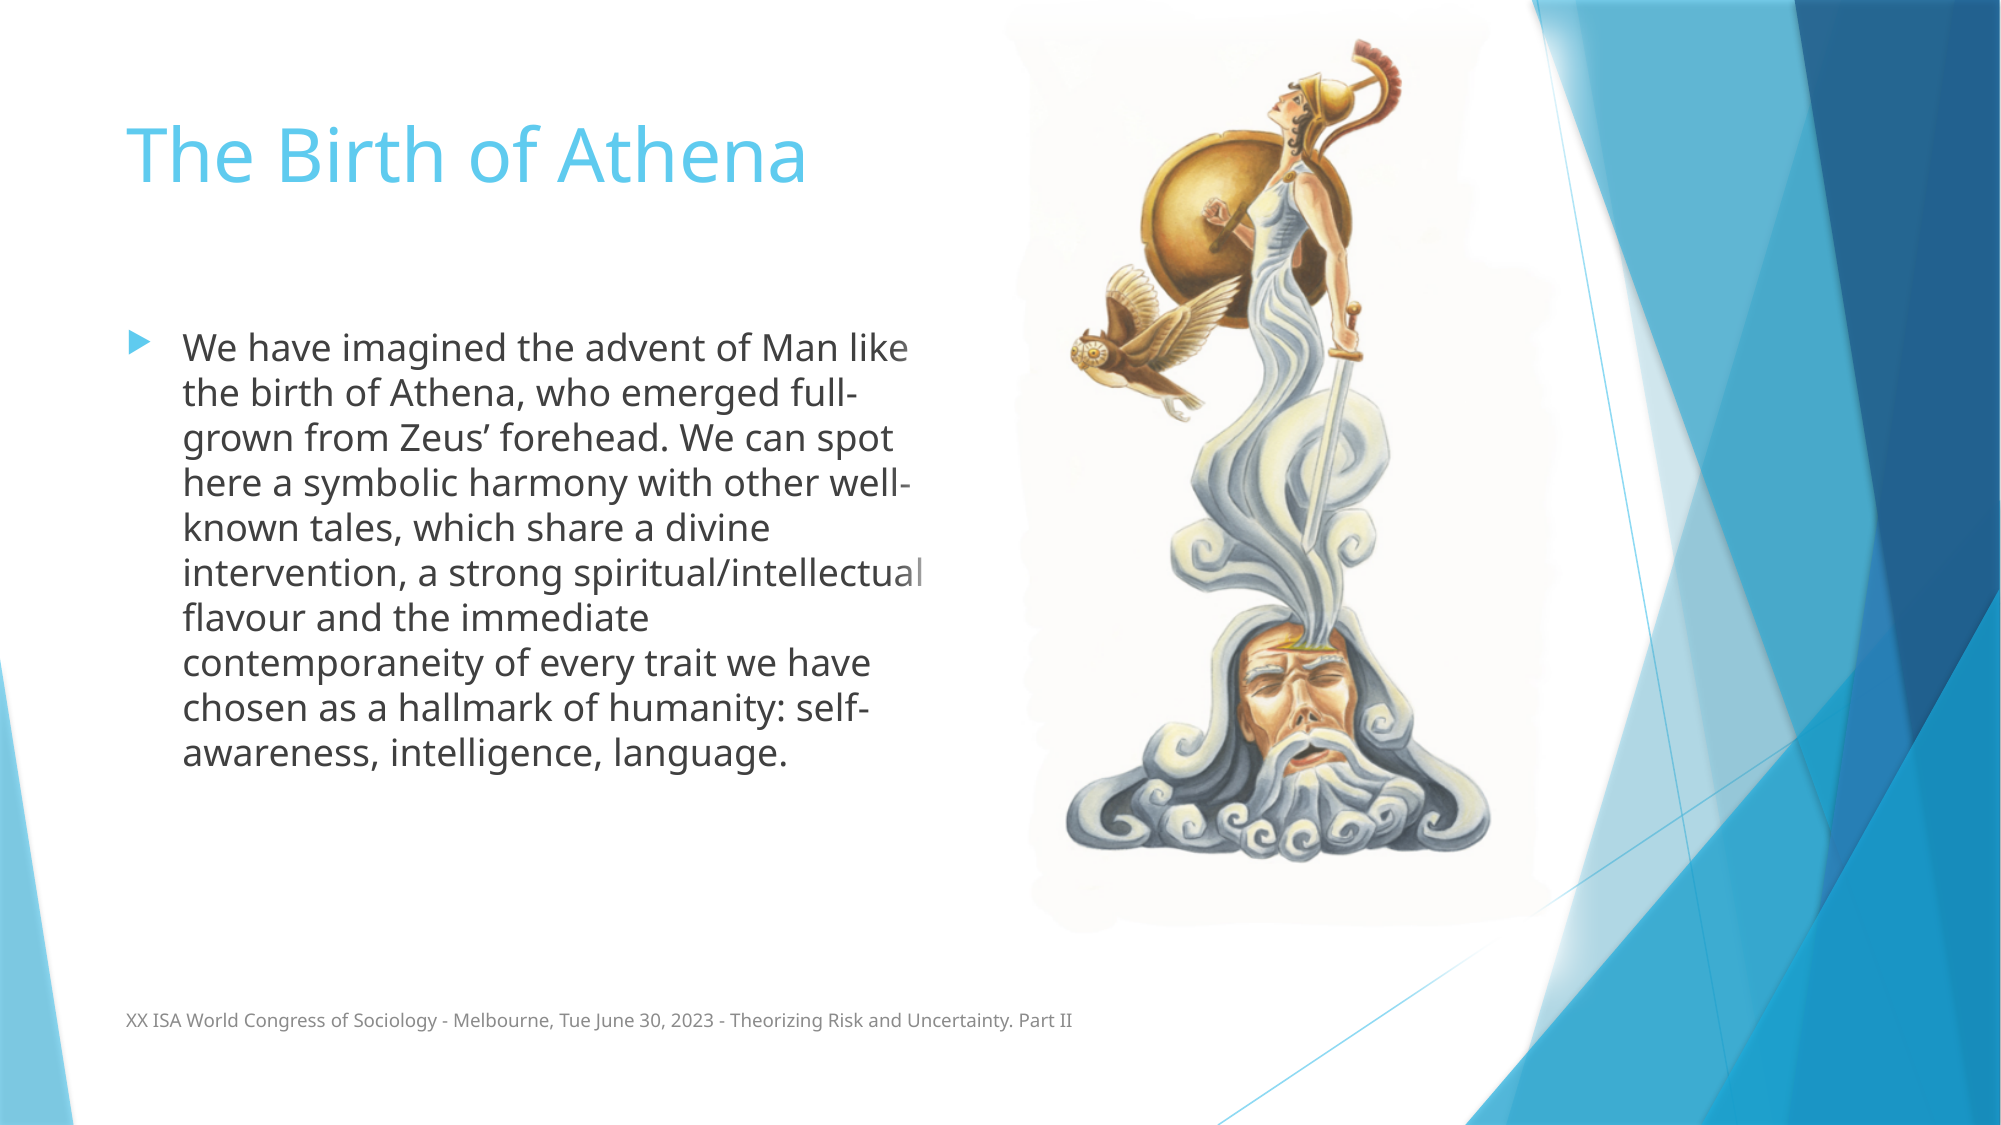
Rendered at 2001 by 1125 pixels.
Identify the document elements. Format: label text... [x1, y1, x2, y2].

list We have imagined the advent of Man like the birth of Athena, who emerged full-grown from Zeus’ forehead. We can spot here a symbolic harmony with other well-known tales, which share a divine intervention, a strong spiritual/intellectual flavour and the immediate contemporaneity of every trait we have chosen as a hallmark of humanity: self-awareness, intelligence, language. [111, 316, 873, 954]
title The Birth of Athena [111, 99, 873, 316]
footer XX ISA World Congress of Sociology - Melbourne, Tue June 30, 2023 - Theorizing Risk and Uncertainty. Part II [111, 991, 1145, 1051]
picture [878, 0, 1608, 1022]
